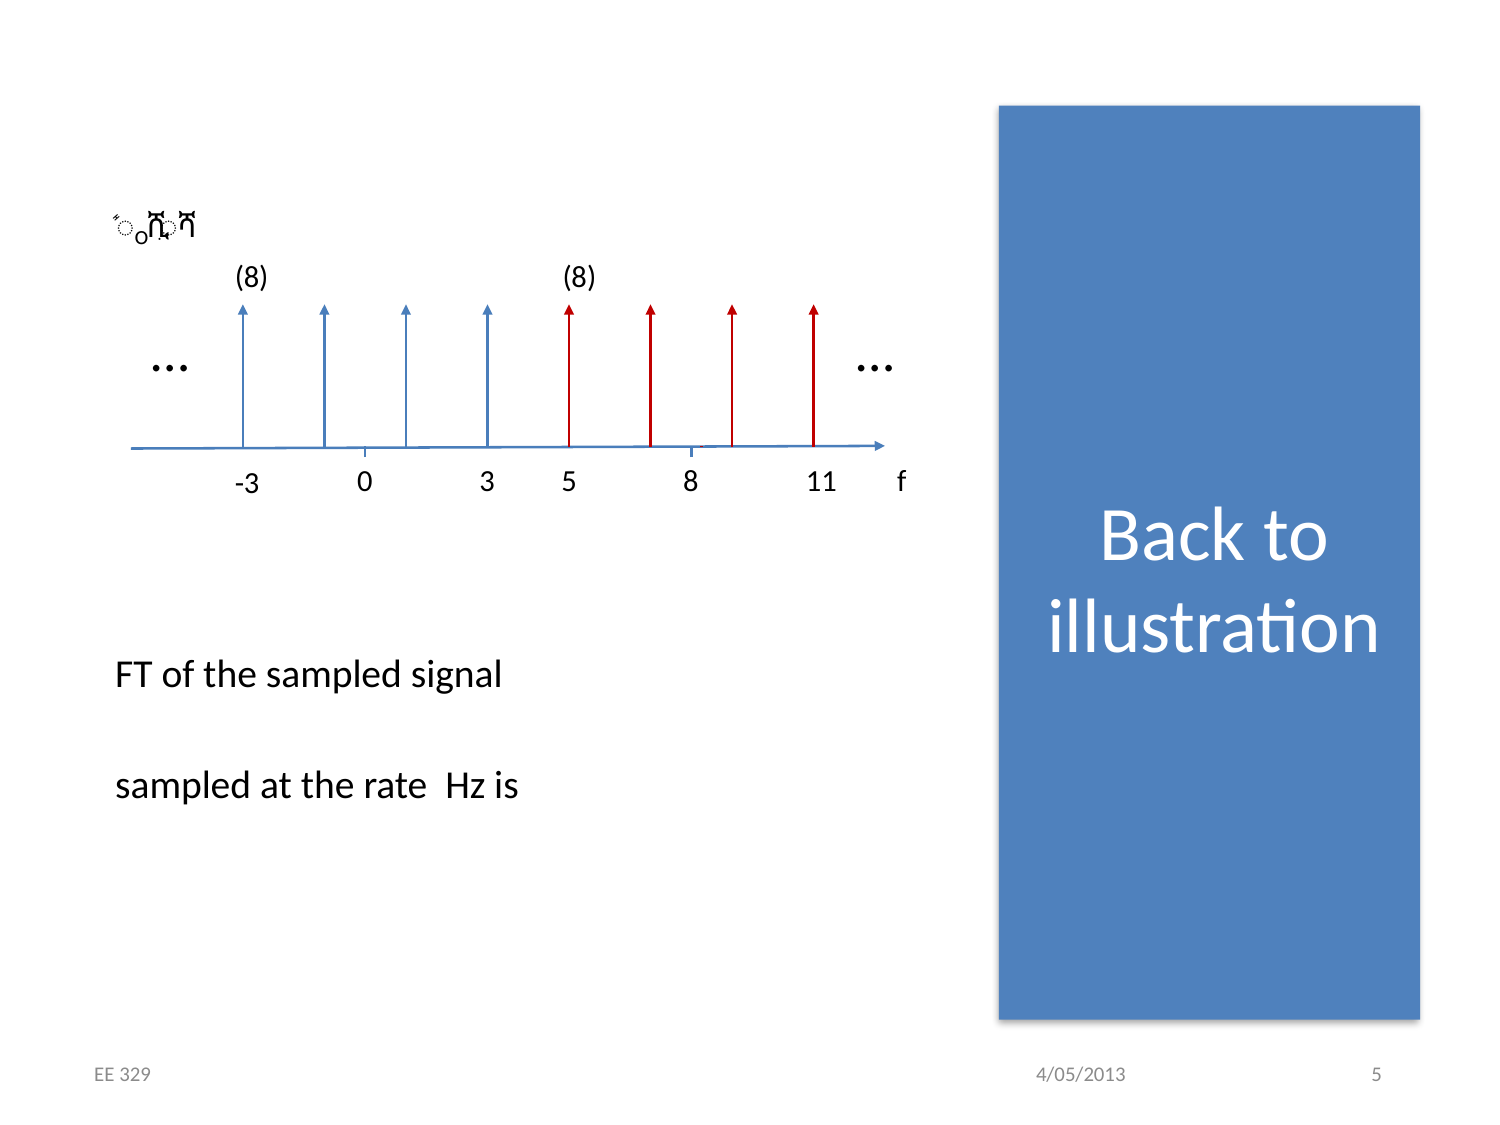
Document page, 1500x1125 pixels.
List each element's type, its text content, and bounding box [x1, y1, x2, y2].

footer EE 329 [79, 1042, 943, 1103]
text_box [998, 105, 1421, 1020]
slide_number 5 [1308, 1042, 1397, 1103]
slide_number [1021, 1042, 1289, 1103]
title Back to illustration [1031, 163, 1397, 989]
picture [99, 202, 928, 519]
